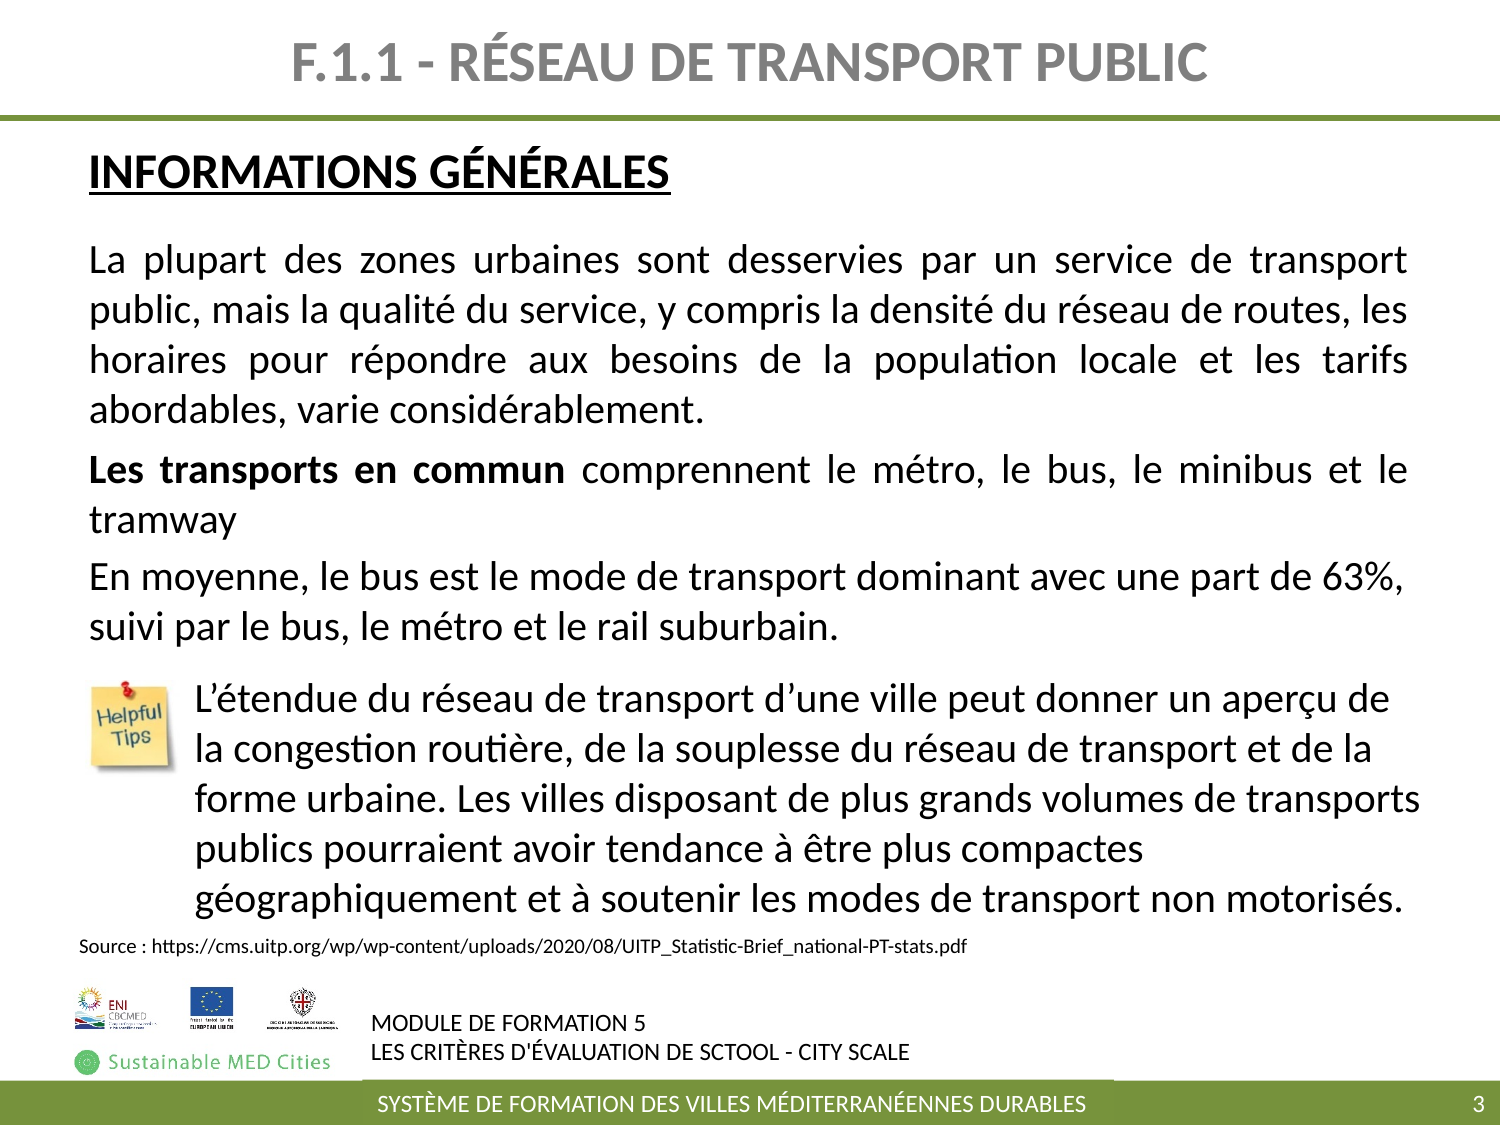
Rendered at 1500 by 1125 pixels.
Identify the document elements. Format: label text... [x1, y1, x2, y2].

text_box L’étendue du réseau de transport d’une ville peut donner un aperçu de la congestion routière, de la souplesse du réseau de transport et de la forme urbaine. Les villes disposant de plus grands volumes de transports publics pourraient avoir tendance à être plus compactes géographiquement et à soutenir les modes de transport non motorisés. [179, 662, 1443, 928]
picture [84, 680, 180, 777]
text_box En moyenne, le bus est le mode de transport dominant avec une part de 63%, suivi par le bus, le métro et le rail suburbain. [73, 541, 1424, 657]
list INFORMATIONS GÉNÉRALES La plupart des zones urbaines sont desservies par un service de transport public, mais la qualité du service, y compris la densité du réseau de routes, les horaires pour répondre aux besoins de la population locale et les tarifs abordables, varie considérablement. Les transports en commun comprennent le métro, le bus, le minibus et le tramway [73, 130, 1424, 541]
list INFORMATIONS GÉNÉRALES La plupart des zones urbaines sont desservies par un service de transport public, mais la qualité du service, y compris la densité du réseau de routes, les horaires pour répondre aux besoins de la population locale et les tarifs abordables, varie considérablement. Les transports en commun comprennent le métro, le bus, le minibus et le tramway [73, 657, 1424, 874]
text_box SYSTÈME DE FORMATION DES VILLES MÉDITERRANÉENNES DURABLES [362, 1079, 1114, 1125]
picture [62, 978, 356, 1080]
title F.1.1 - RÉSEAU DE TRANSPORT PUBLIC [0, 0, 1500, 117]
slide_number ‹#› [1149, 1079, 1500, 1125]
text_box Source : https://cms.uitp.org/wp/wp-content/uploads/2020/08/UITP_Statistic-Brief_national-PT-stats.pdf [64, 925, 1470, 966]
